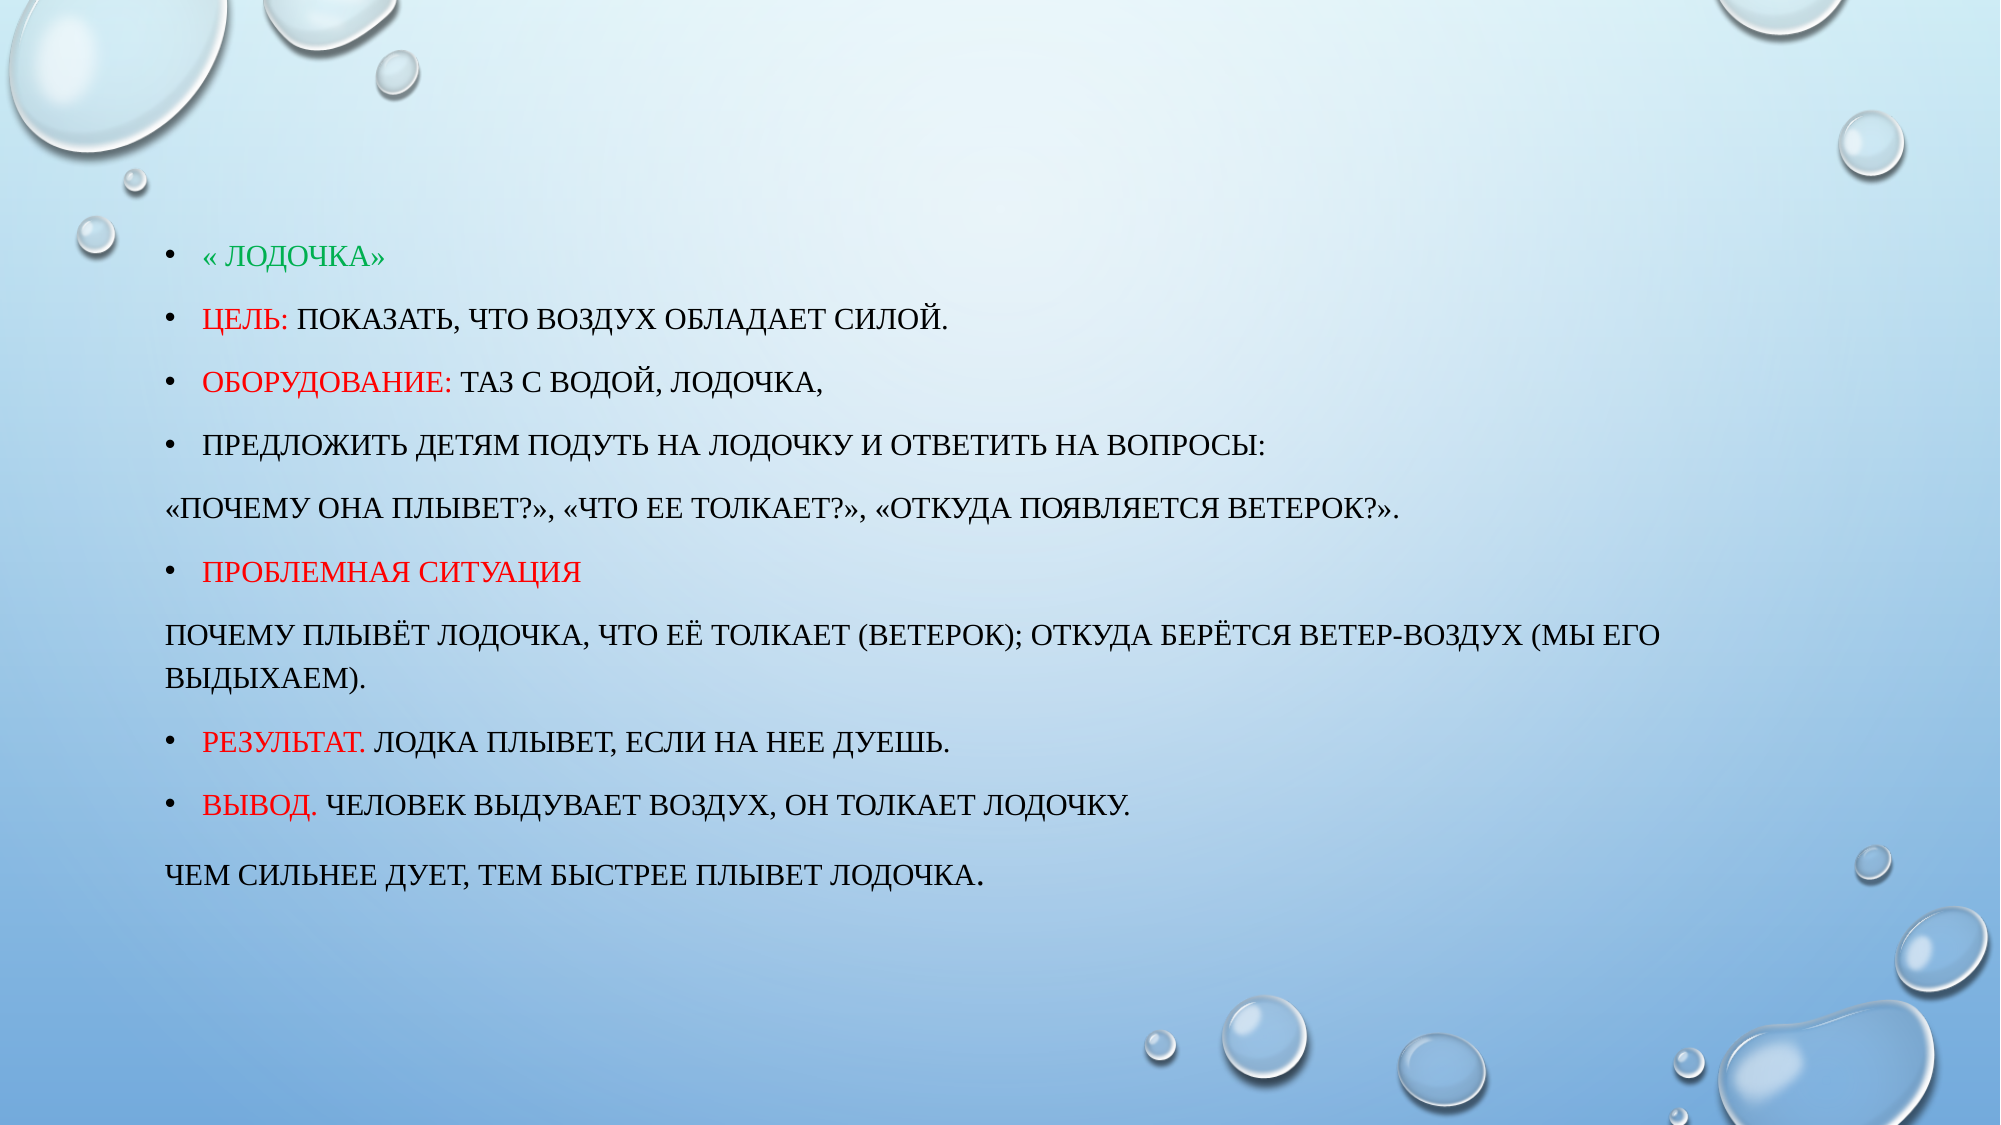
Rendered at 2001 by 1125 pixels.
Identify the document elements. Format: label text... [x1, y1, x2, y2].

list « Лодочка» Цель: показать, что воздух обладает силой. Оборудование: таз с водой, лодочка, Предложить детям подуть на лодочку и ответить на вопросы: «Почему она плывет?», «Что ее толкает?», «Откуда появляется ветерок?». Проблемная ситуация почему плывёт лодочка, что её толкает (ветерок); откуда берётся ветер-воздух (мы его выдыхаем). Результат. Лодка плывет, если на нее дуешь. Вывод. Человек выдувает воздух, он толкает лодочку. Чем сильнее дует, тем быстрее плывет лодочка. [149, 221, 1832, 908]
picture [0, 0, 2000, 1125]
